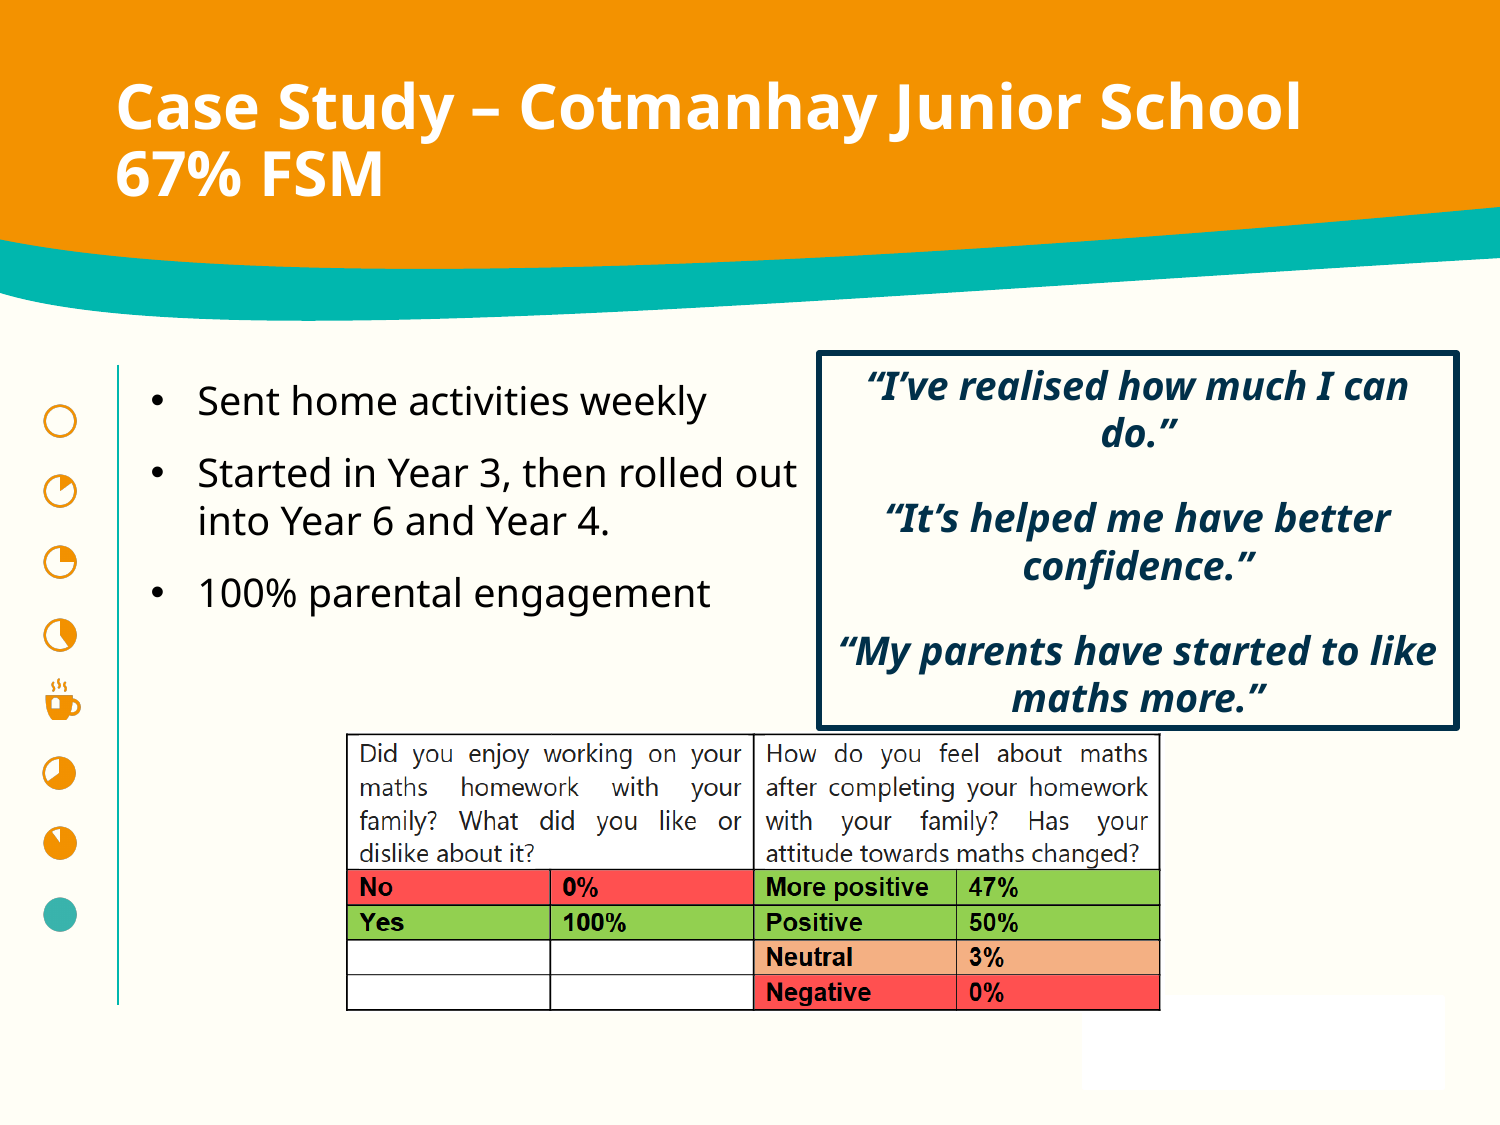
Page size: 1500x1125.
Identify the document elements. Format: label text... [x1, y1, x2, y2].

picture [38, 893, 81, 936]
picture [38, 822, 81, 865]
text_box Sent home activities weekly Started in Year 3, then rolled out into Year 6 and Year 4. 100% parental engagement [135, 368, 819, 624]
picture [38, 400, 81, 443]
list Case Study – Cotmanhay Junior School 67% FSM [100, 67, 1411, 258]
picture [38, 614, 81, 657]
picture [36, 671, 90, 726]
text_box [1082, 995, 1445, 1090]
picture [38, 469, 81, 512]
text_box “I’ve realised how much I can do.” “It’s helped me have better confidence.” “My parents have started to like maths more.” [819, 353, 1457, 728]
picture [38, 541, 81, 583]
picture [38, 752, 81, 795]
picture [346, 731, 1165, 1013]
